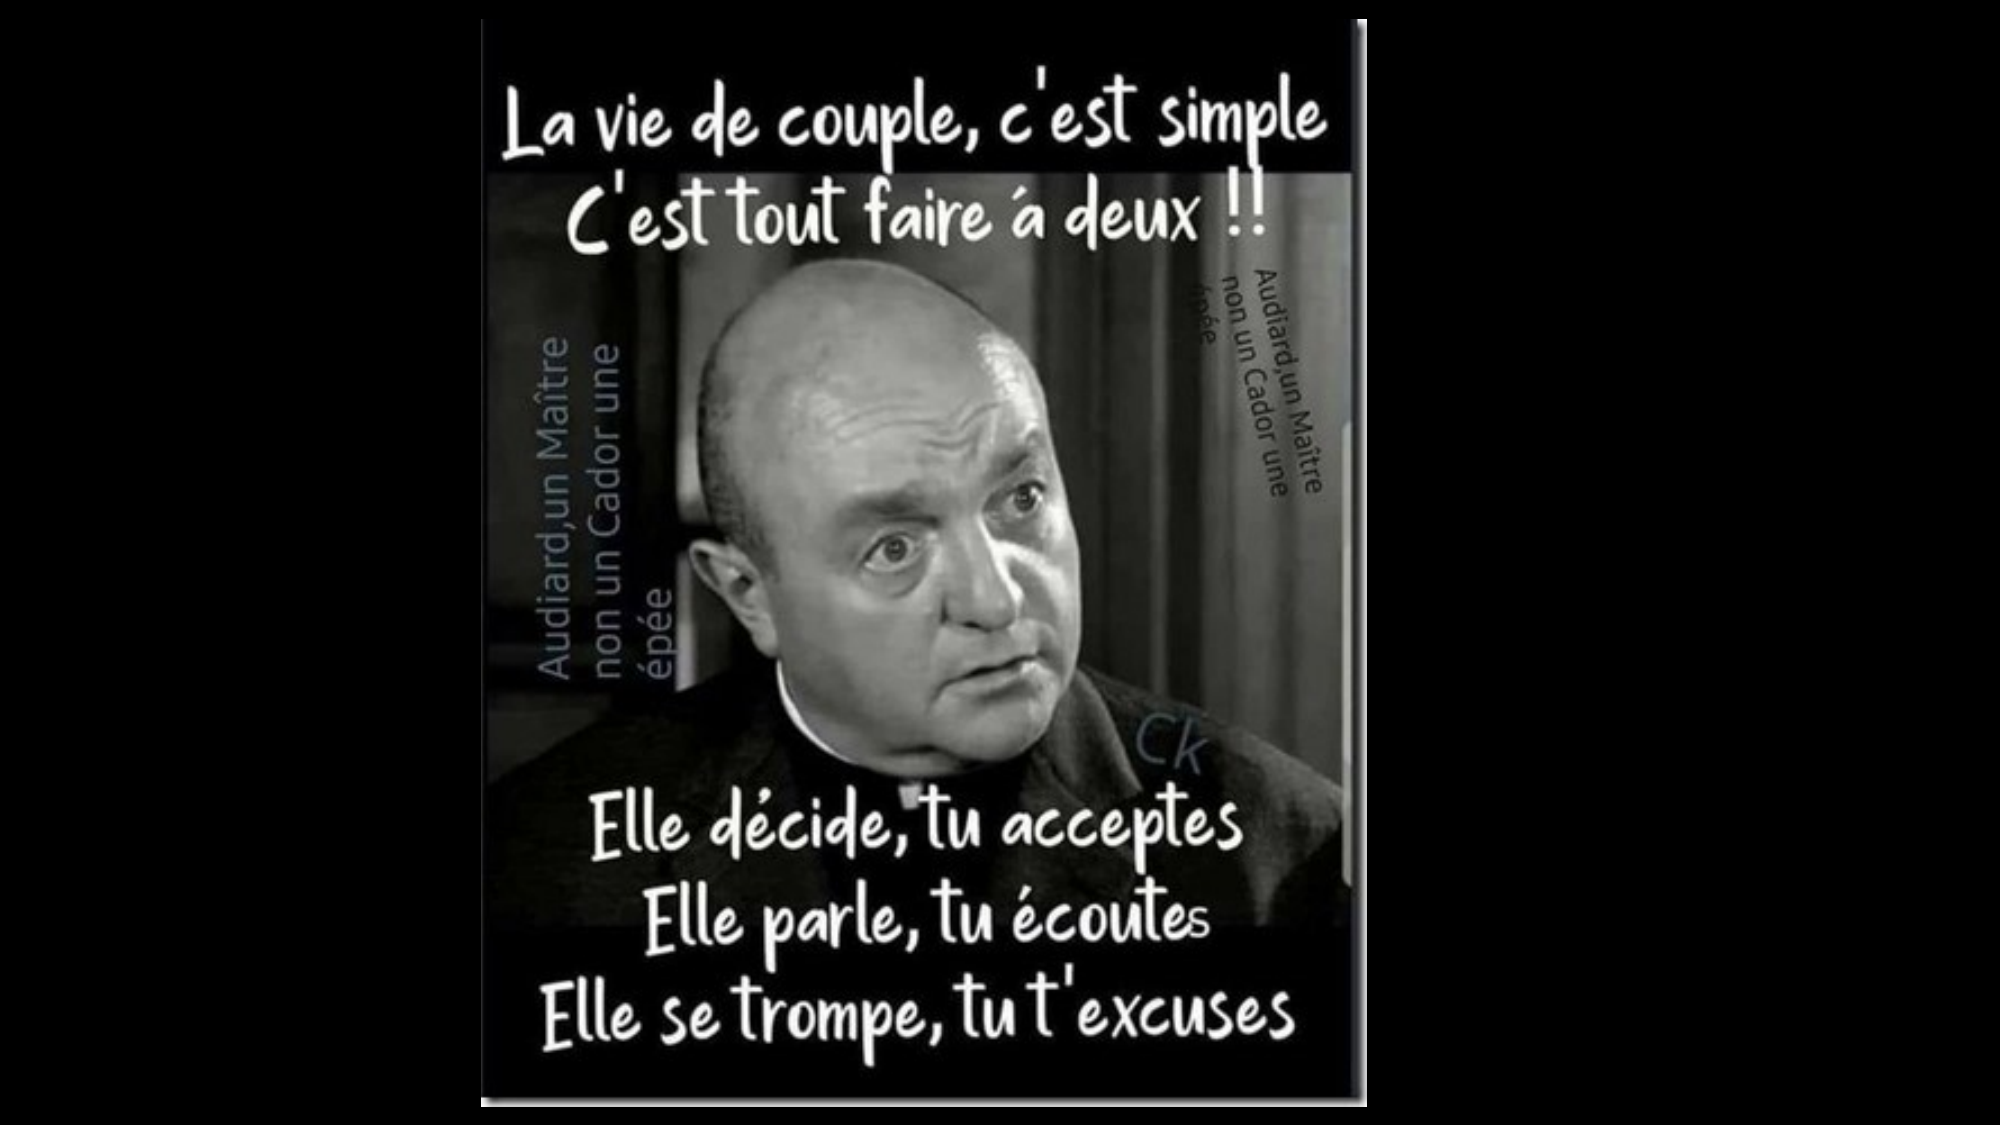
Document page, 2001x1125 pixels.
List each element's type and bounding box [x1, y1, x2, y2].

list [481, 19, 1367, 1107]
